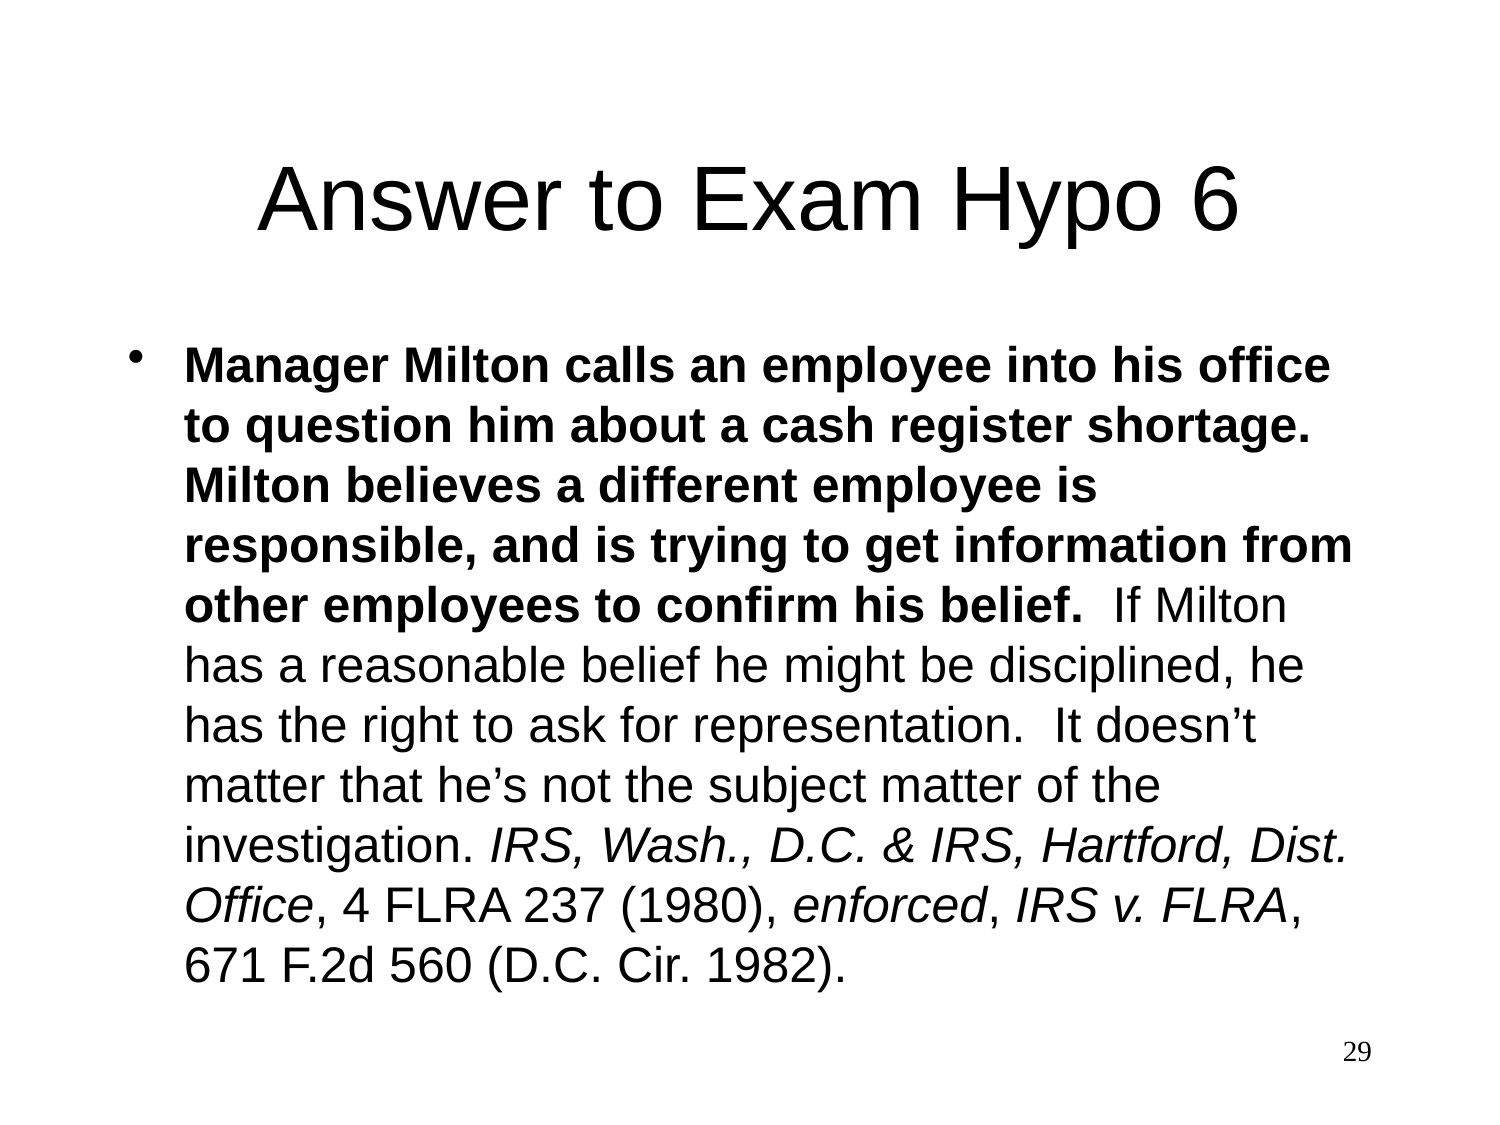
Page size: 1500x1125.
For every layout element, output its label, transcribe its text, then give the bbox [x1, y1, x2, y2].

list Manager Milton calls an employee into his office to question him about a cash register shortage. Milton believes a different employee is responsible, and is trying to get information from other employees to confirm his belief. If Milton has a reasonable belief he might be disciplined, he has the right to ask for representation. It doesn’t matter that he’s not the subject matter of the investigation. IRS, Wash., D.C. & IRS, Hartford, Dist. Office, 4 FLRA 237 (1980), enforced, IRS v. FLRA, 671 F.2d 560 (D.C. Cir. 1982). [112, 324, 1388, 1001]
slide_number 29 [1074, 1024, 1388, 1101]
title Answer to Exam Hypo 6 [112, 99, 1388, 288]
